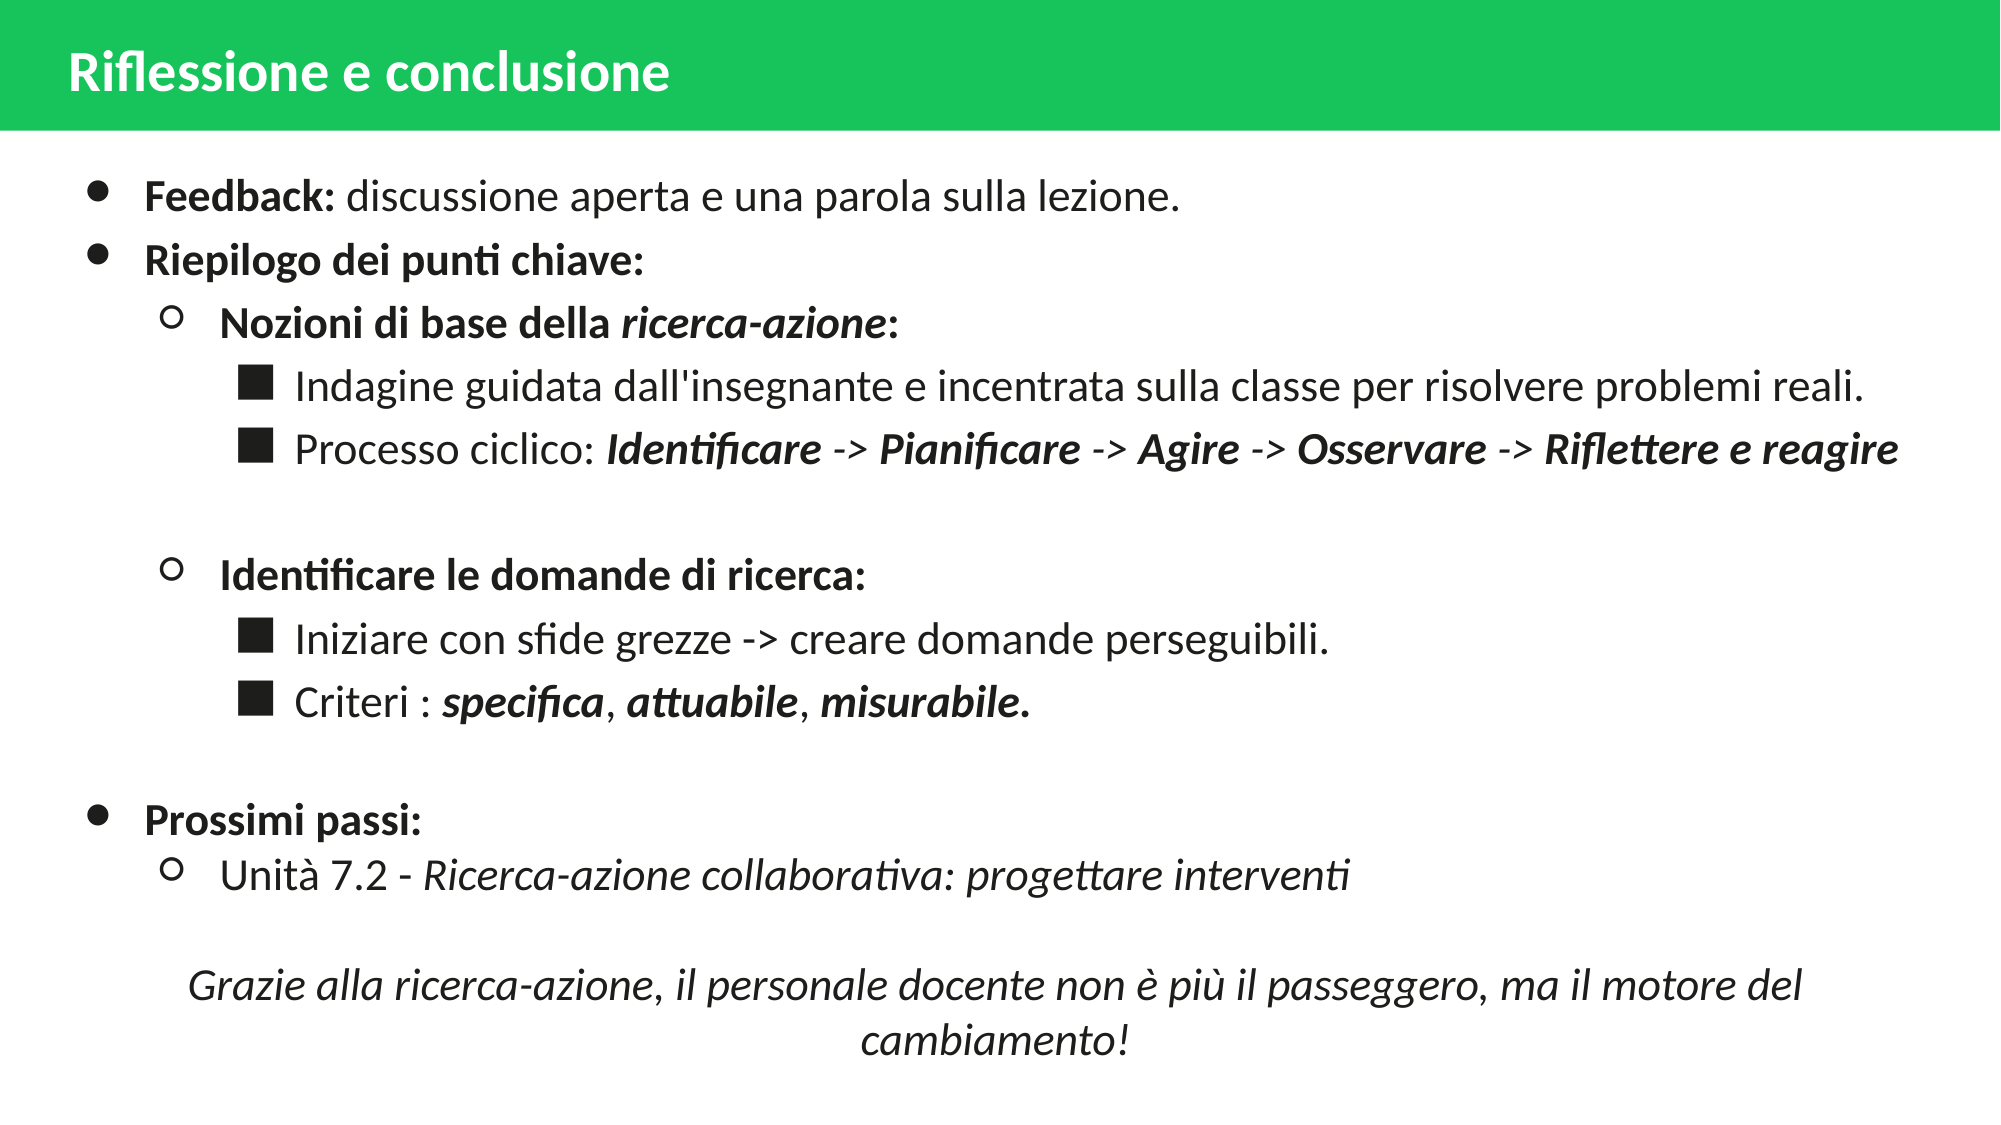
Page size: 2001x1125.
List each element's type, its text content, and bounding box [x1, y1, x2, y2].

title Riflessione e conclusione [16, 13, 1976, 131]
text_box Feedback: discussione aperta e una parola sulla lezione. Riepilogo dei punti chiave: Nozioni di base della ricerca-azione: Indagine guidata dall'insegnante e incentrata sulla classe per risolvere problemi reali. Processo ciclico: Identificare -> Pianificare -> Agire -> Osservare -> Riflettere e reagire Identificare le domande di ricerca: Iniziare con sfide grezze -> creare domande perseguibili. Criteri : specifica, attuabile, misurabile. Prossimi passi: Unità 7.2 - Ricerca-azione collaborativa: progettare interventi Grazie alla ricerca-azione, il personale docente non è più il passeggero, ma il motore del cambiamento! [54, 150, 1937, 1013]
